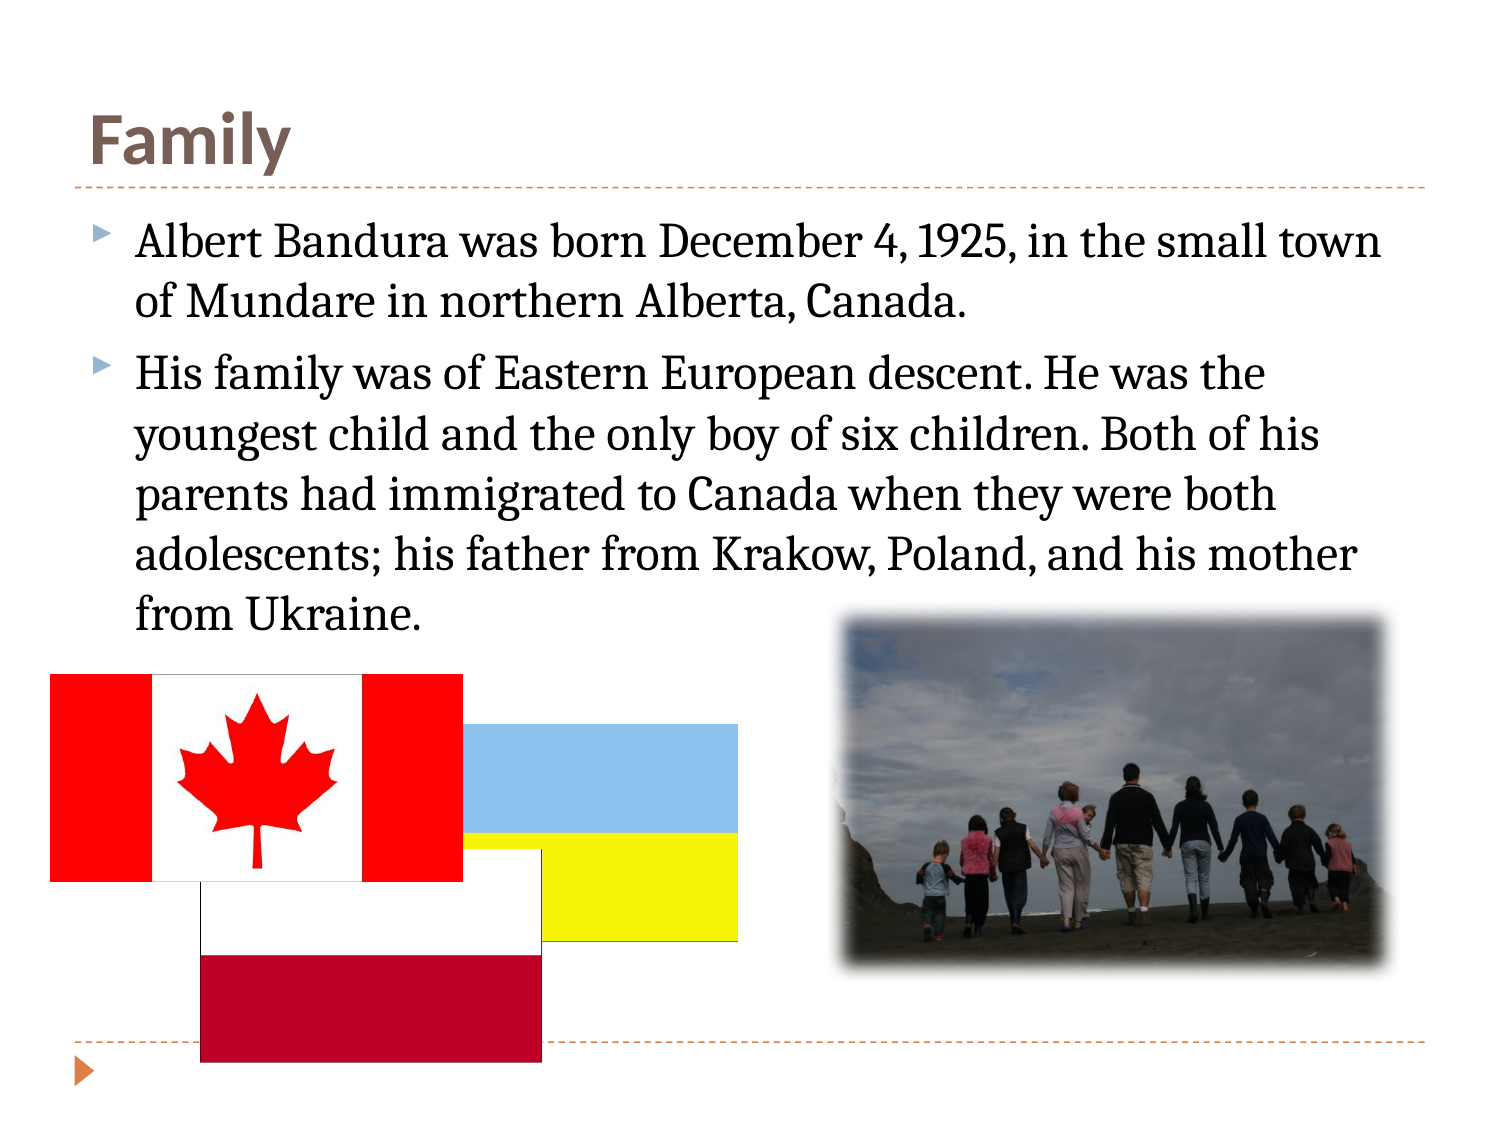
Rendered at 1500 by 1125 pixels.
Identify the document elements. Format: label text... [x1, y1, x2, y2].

picture [199, 724, 738, 1063]
list Albert Bandura was born December 4, 1925, in the small town of Mundare in northern Alberta, Canada. His family was of Eastern European descent. He was the youngest child and the only boy of six children. Both of his parents had immigrated to Canada when they were both adolescents; his father from Krakow, Poland, and his mother from Ukraine. [75, 200, 1425, 1010]
title Family [75, 24, 1425, 188]
picture [824, 599, 1401, 985]
picture [49, 674, 463, 882]
